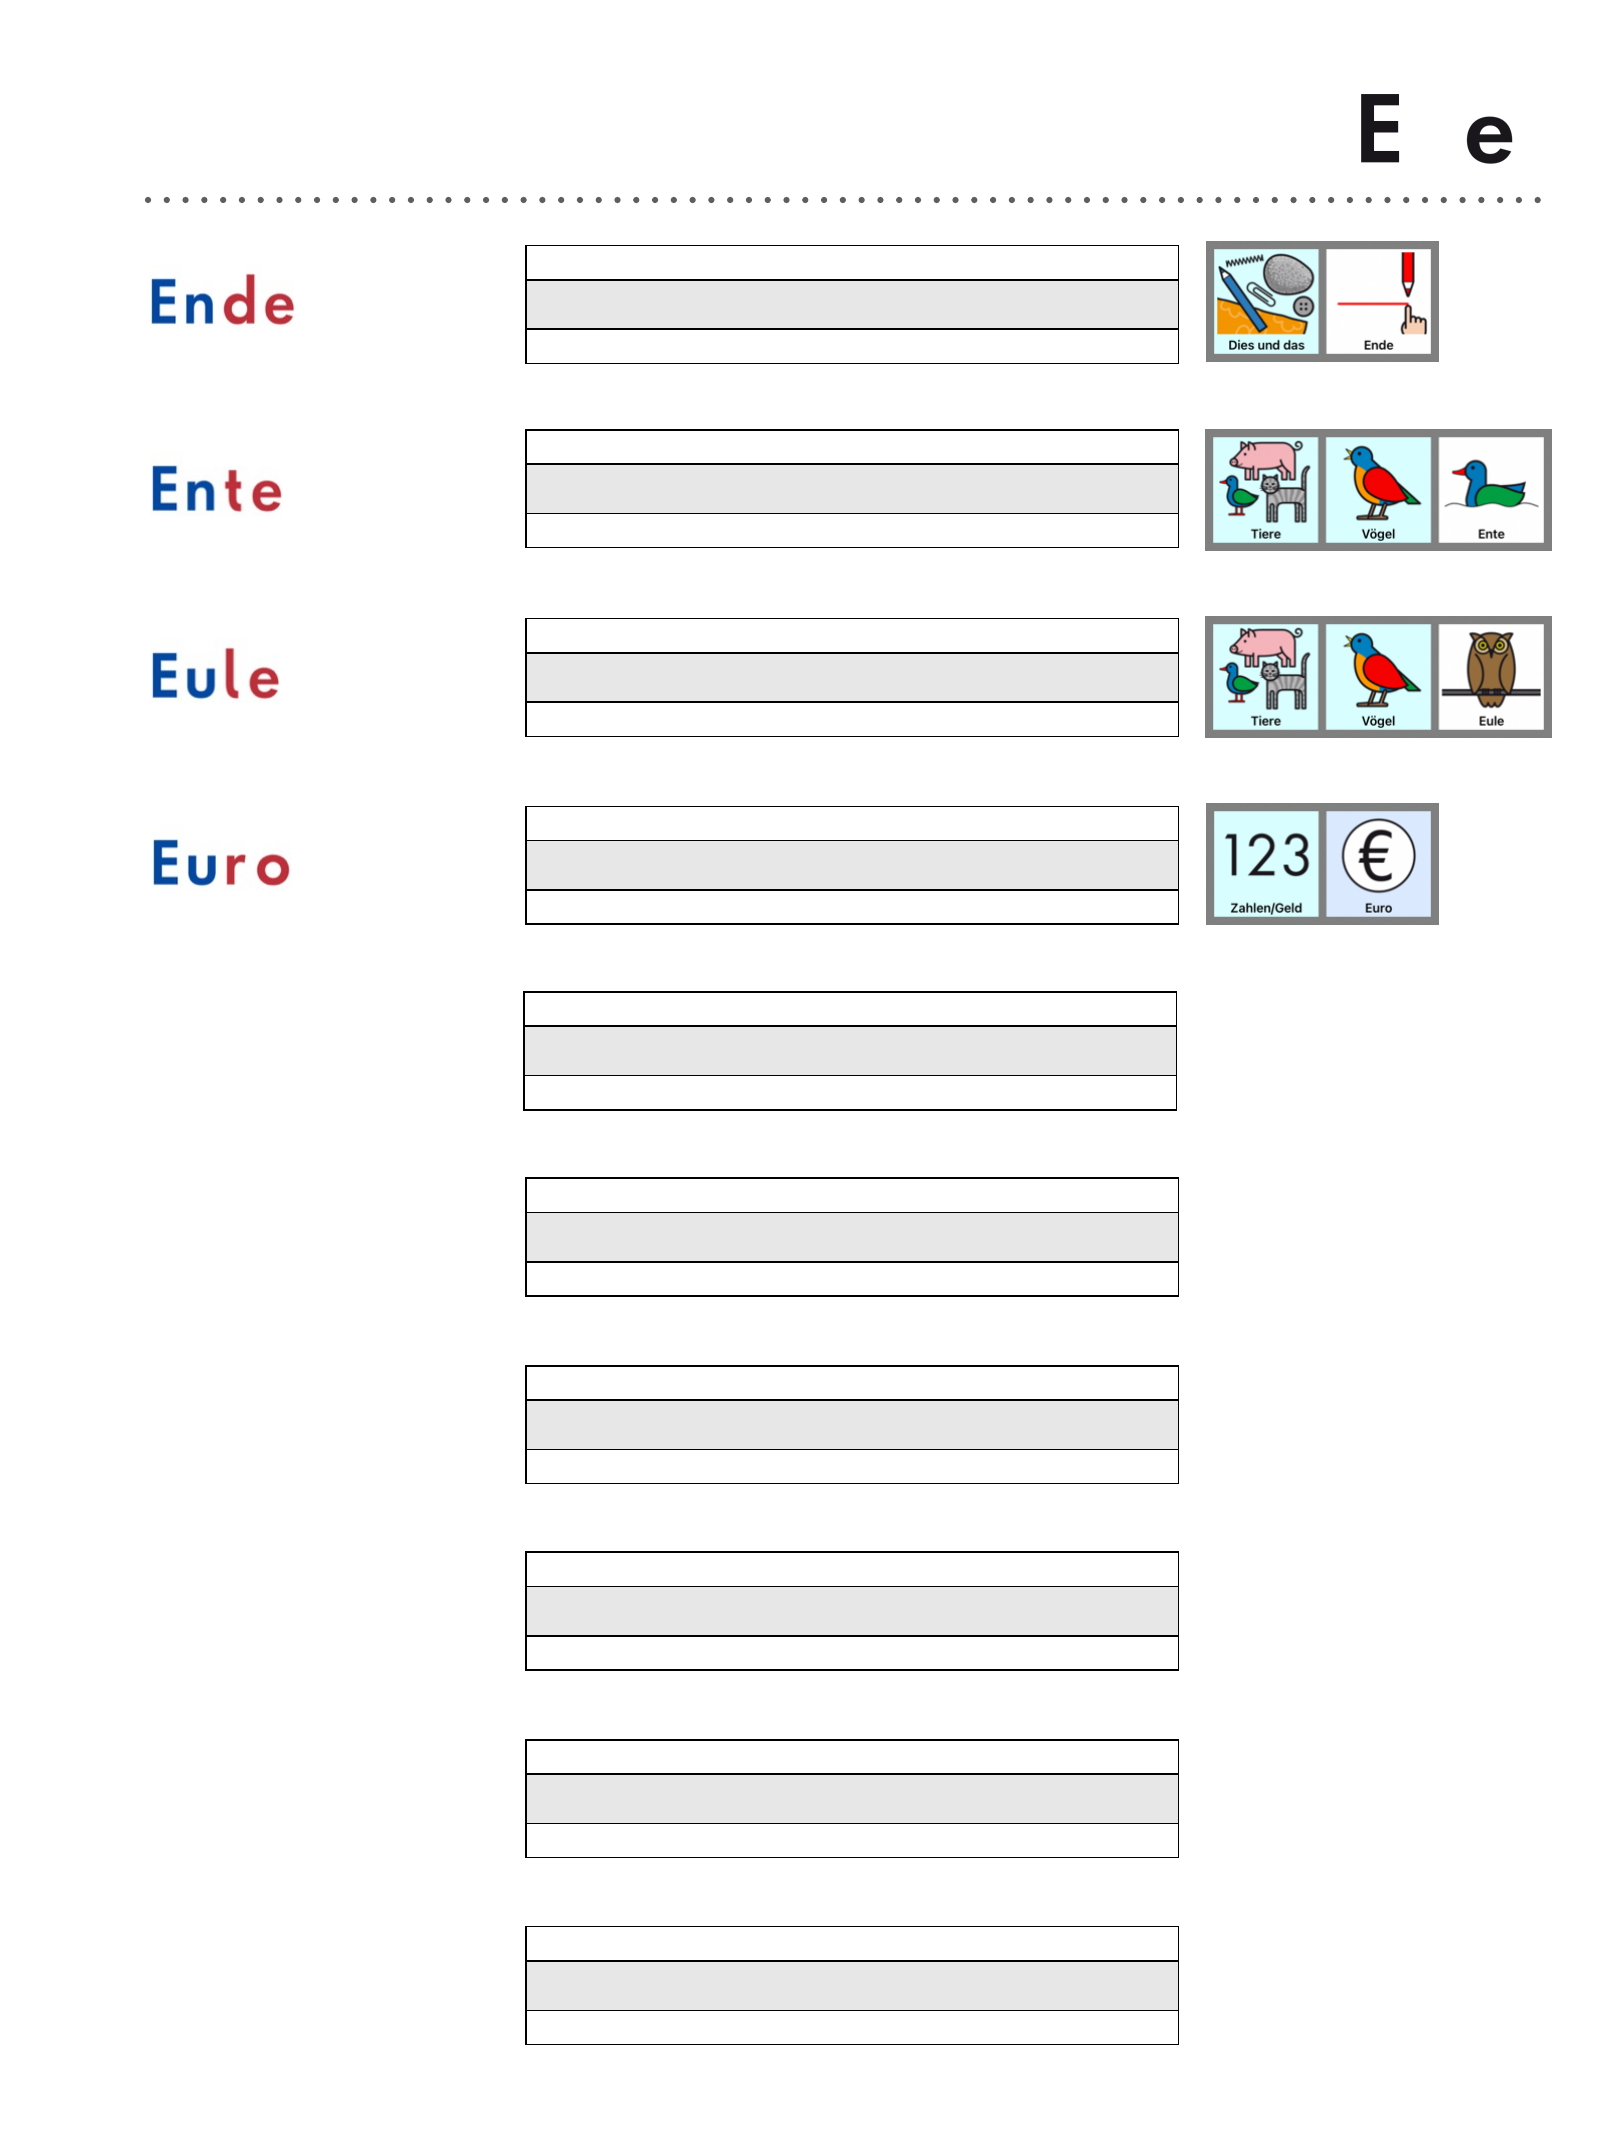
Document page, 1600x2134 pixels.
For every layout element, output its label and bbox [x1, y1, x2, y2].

text_box [525, 806, 1179, 925]
picture [1205, 803, 1440, 925]
picture [1205, 241, 1440, 363]
text_box [525, 1177, 1179, 1297]
text_box [525, 618, 1179, 737]
picture [149, 264, 297, 342]
text_box [525, 1739, 1179, 1858]
text_box [525, 1926, 1179, 2045]
text_box [523, 991, 1177, 1111]
picture [150, 451, 283, 529]
text_box [525, 1365, 1179, 1484]
picture [1305, 69, 1562, 191]
picture [150, 638, 279, 716]
picture [1205, 429, 1552, 551]
picture [150, 825, 291, 903]
text_box [525, 245, 1179, 364]
text_box [525, 1551, 1179, 1671]
picture [1205, 616, 1552, 738]
text_box [525, 429, 1179, 548]
